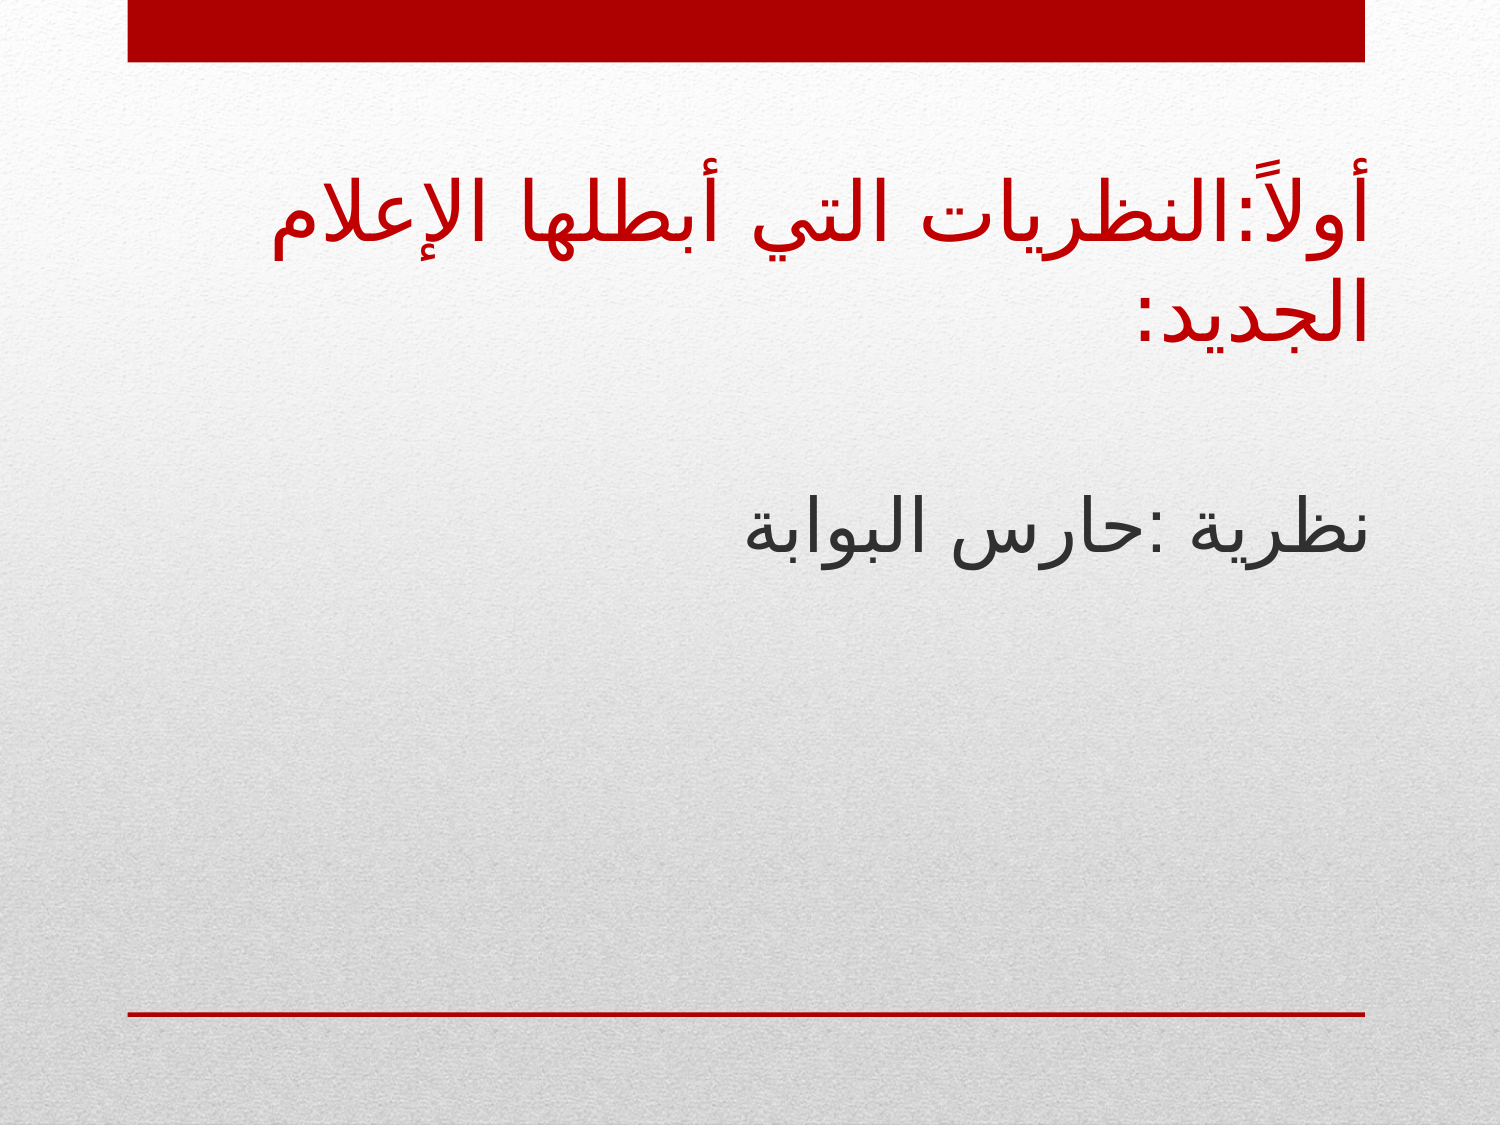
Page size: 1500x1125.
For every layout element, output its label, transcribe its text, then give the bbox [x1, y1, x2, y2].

list أولاً:النظريات التي أبطلها الإعلام الجديد: نظرية :حارس البوابة [125, 0, 1388, 824]
